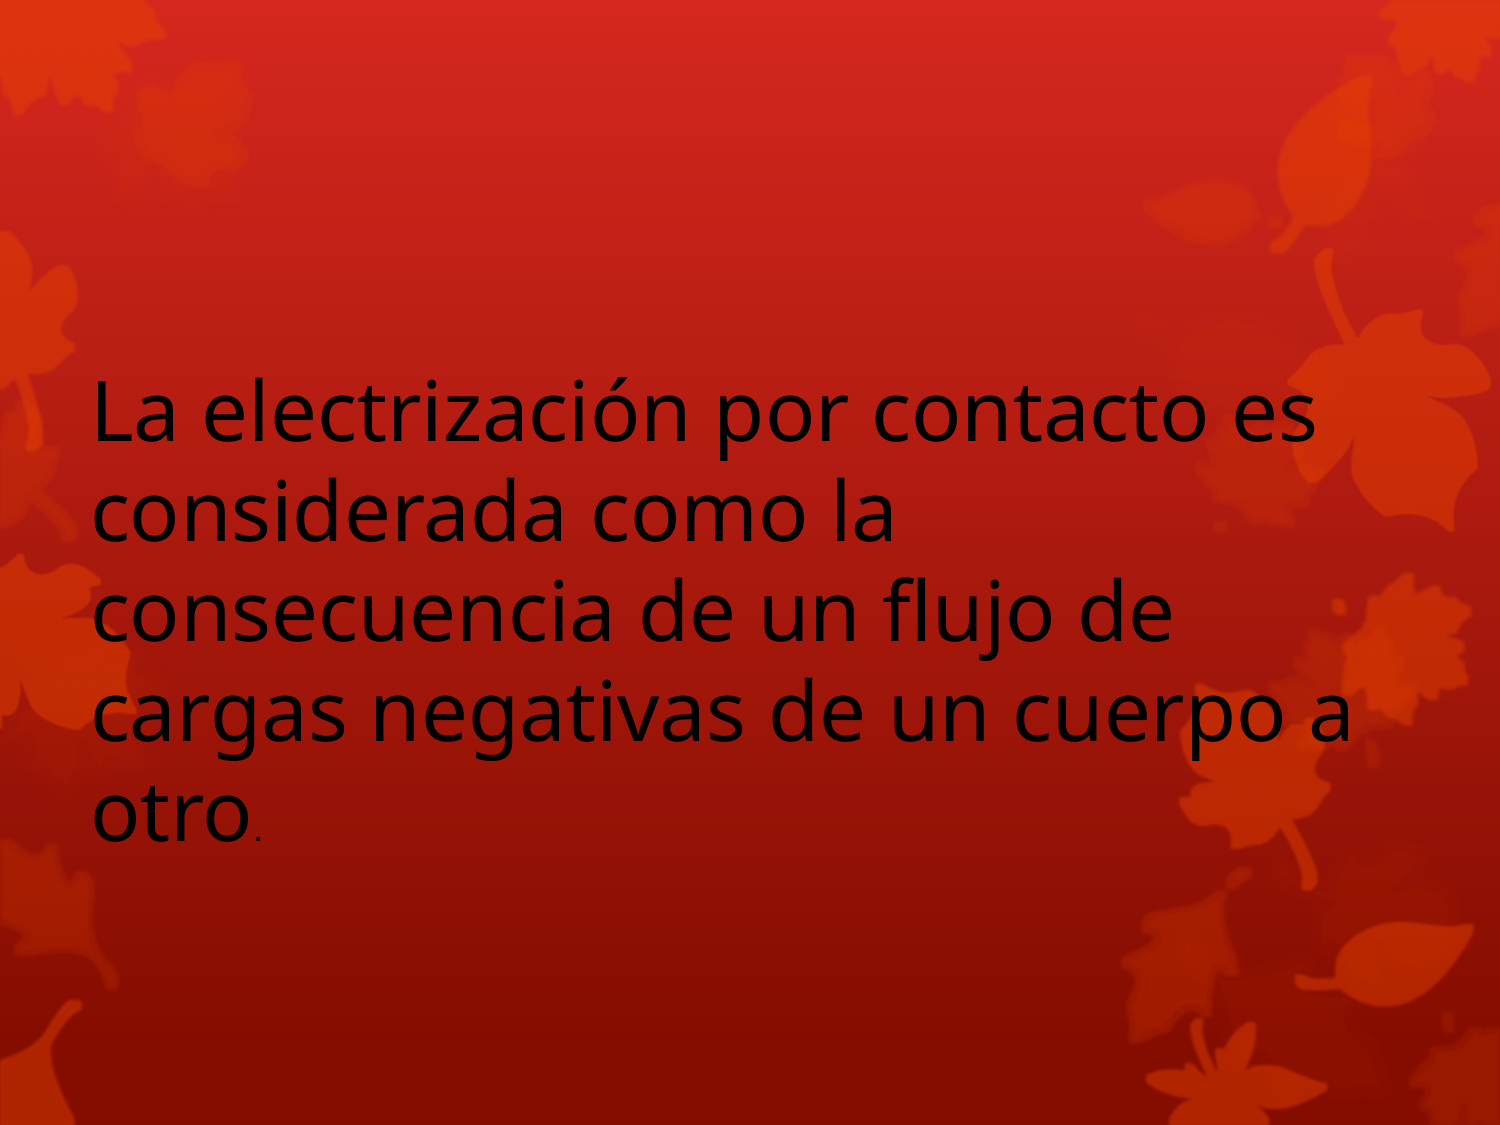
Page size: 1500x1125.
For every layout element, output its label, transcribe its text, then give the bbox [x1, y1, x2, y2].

list La electrización por contacto es considerada como la consecuencia de un flujo de cargas negativas de un cuerpo a otro. [75, 137, 1425, 1005]
